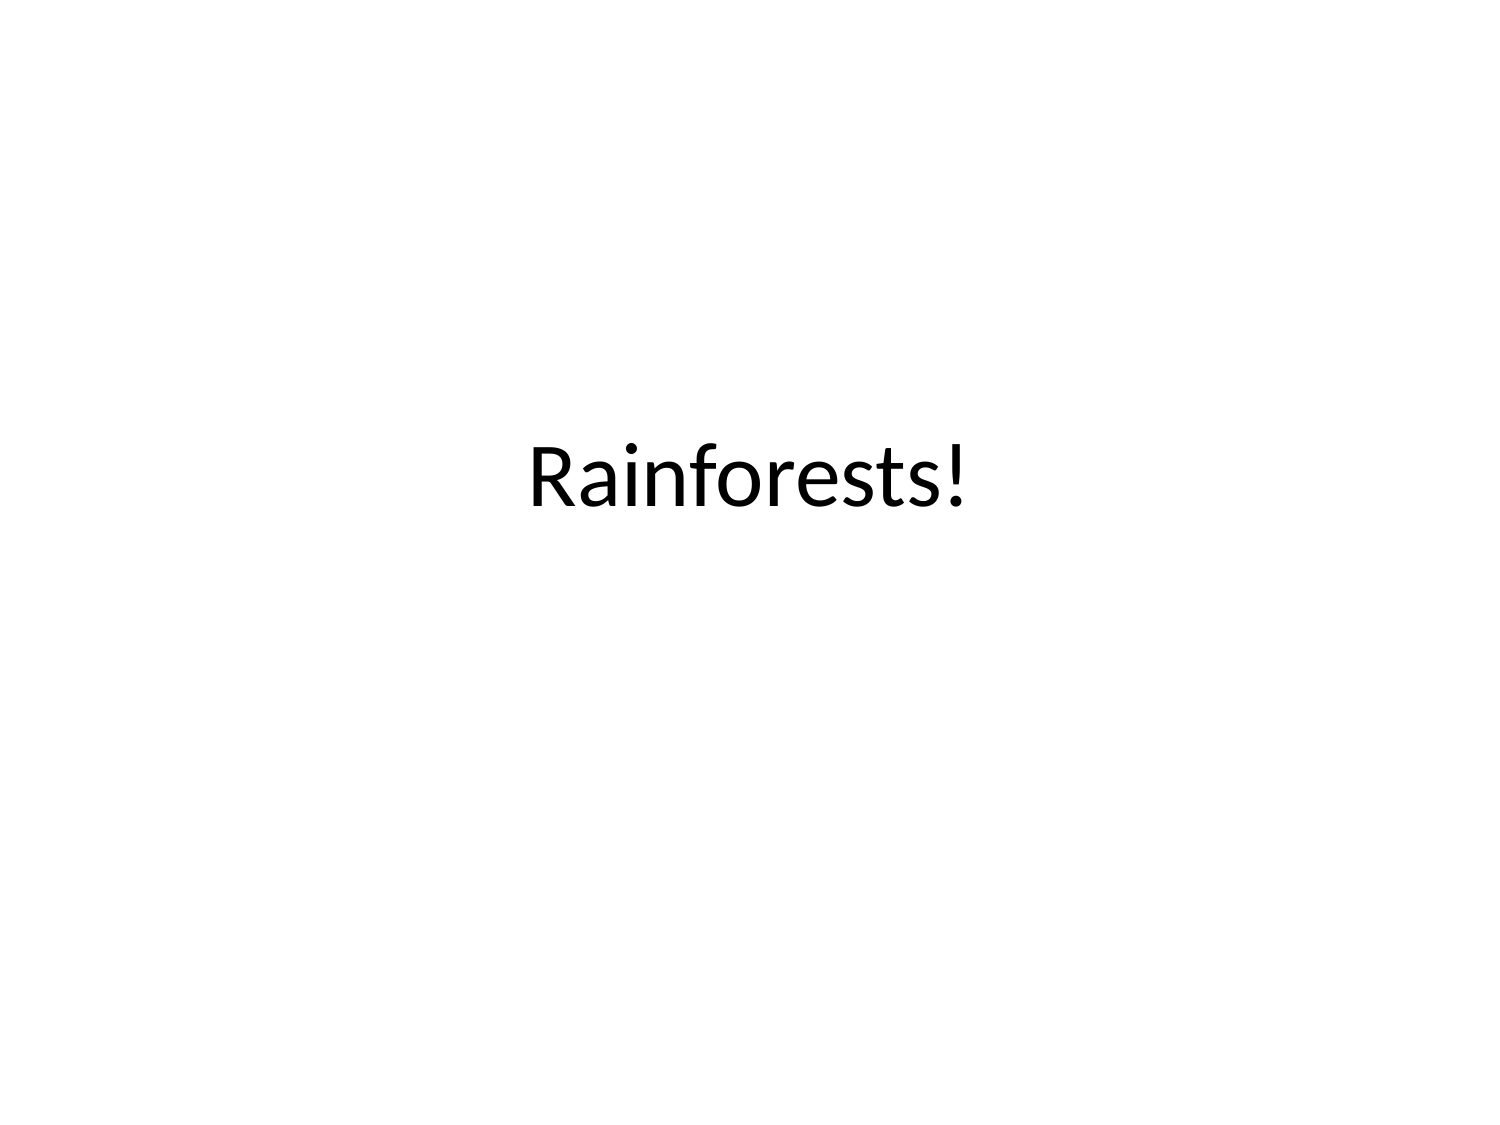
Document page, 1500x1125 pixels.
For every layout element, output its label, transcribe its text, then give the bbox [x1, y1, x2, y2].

title Rainforests! [112, 349, 1388, 591]
